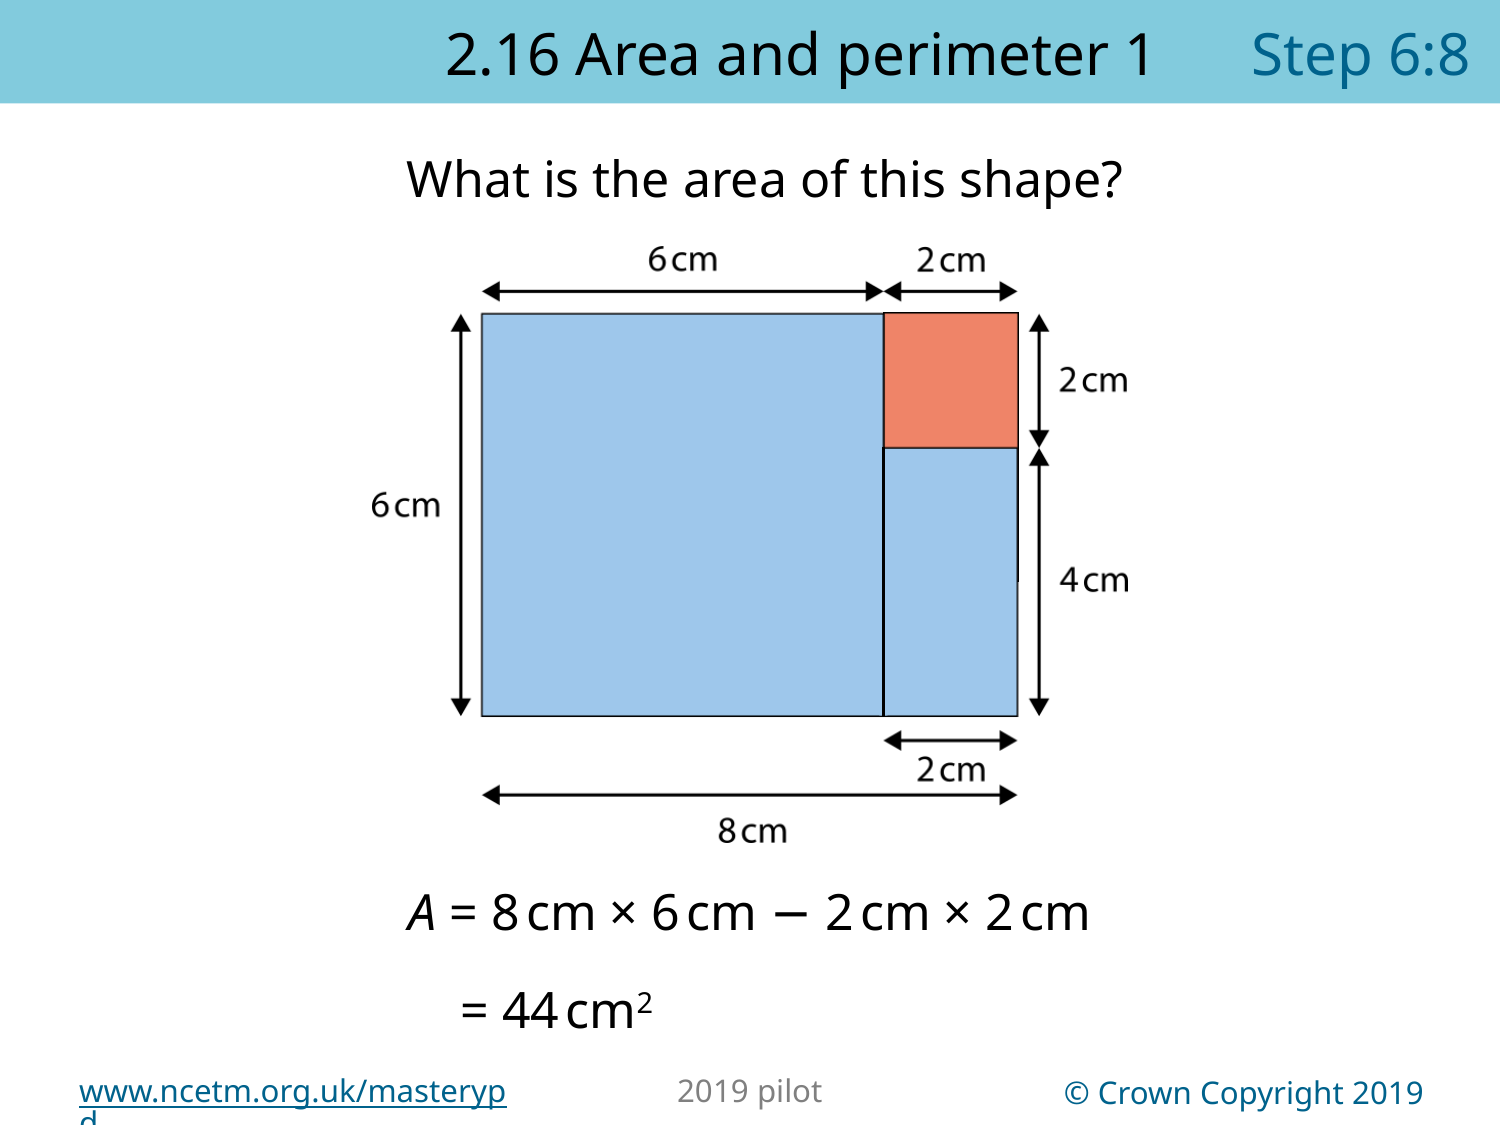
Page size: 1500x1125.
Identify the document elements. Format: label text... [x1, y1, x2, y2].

picture [371, 246, 1129, 843]
list 2.16 Area and perimeter 1 Step 6:8 [0, 0, 1500, 104]
text_box What is the area of this shape? [391, 139, 1139, 215]
text_box = 44 cm2 [445, 970, 695, 1046]
text_box A = 8 cm × 6 cm − 2 cm × 2 cm [393, 873, 1107, 949]
